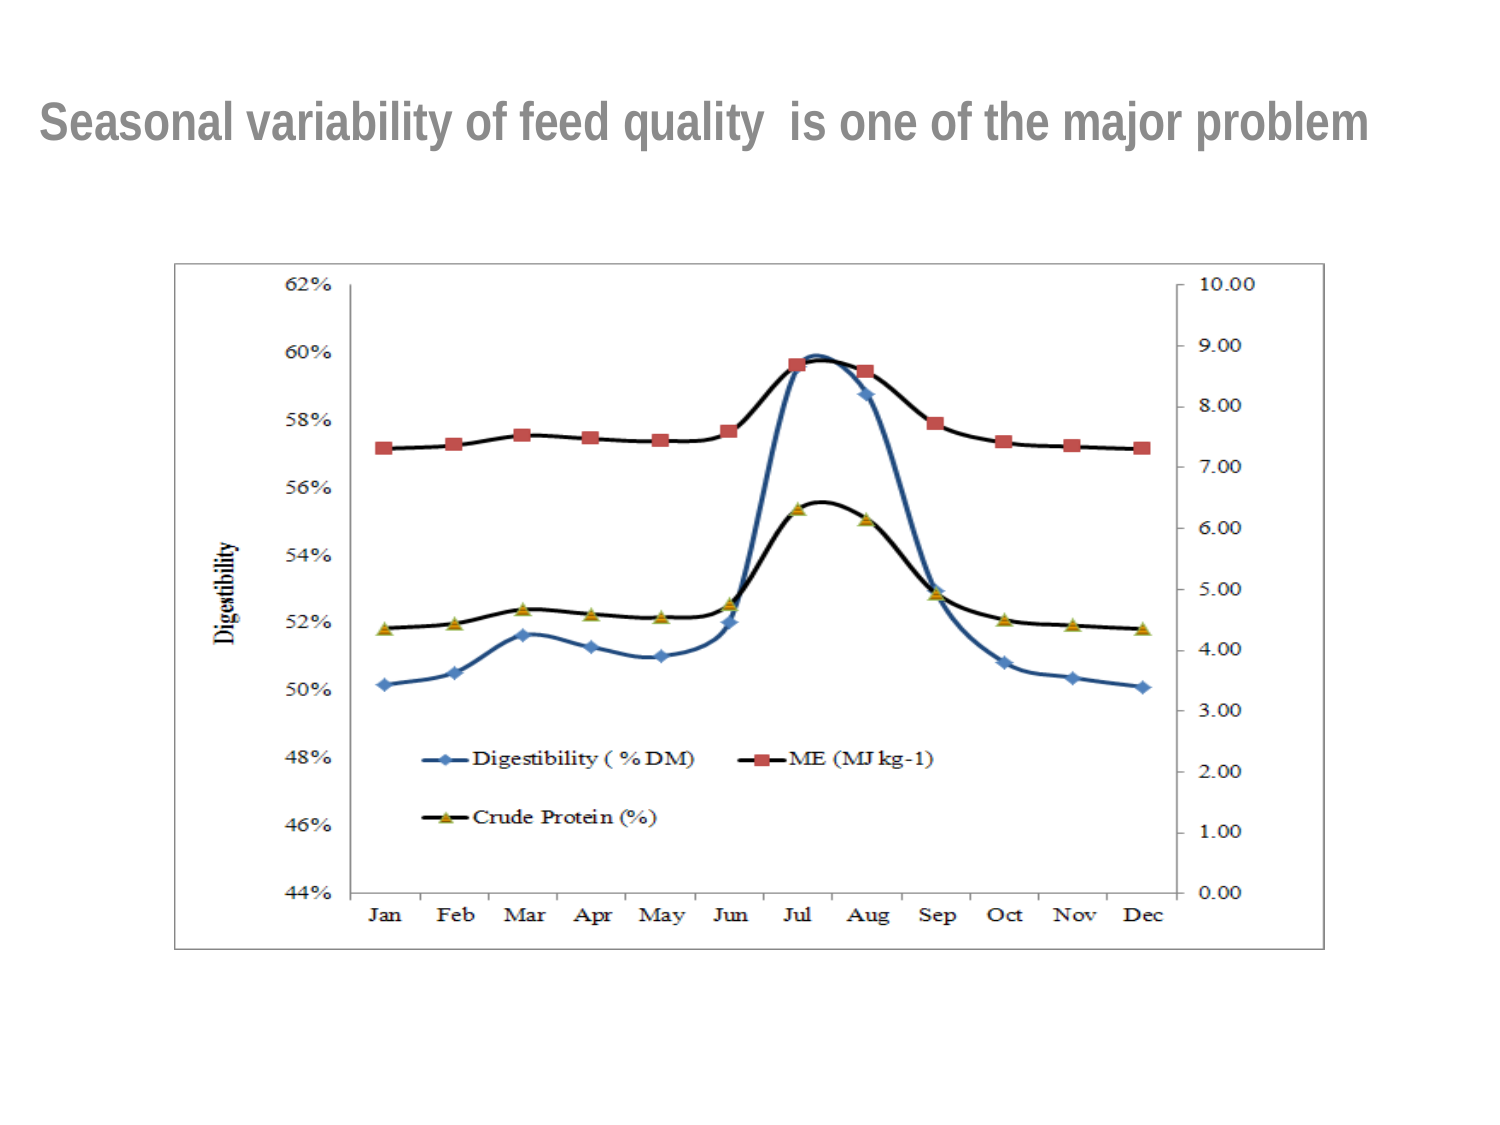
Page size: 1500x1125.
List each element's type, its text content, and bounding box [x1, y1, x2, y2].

subtitle Seasonal variability of feed quality is one of the major problem [24, 3, 1475, 213]
picture [174, 262, 1326, 951]
